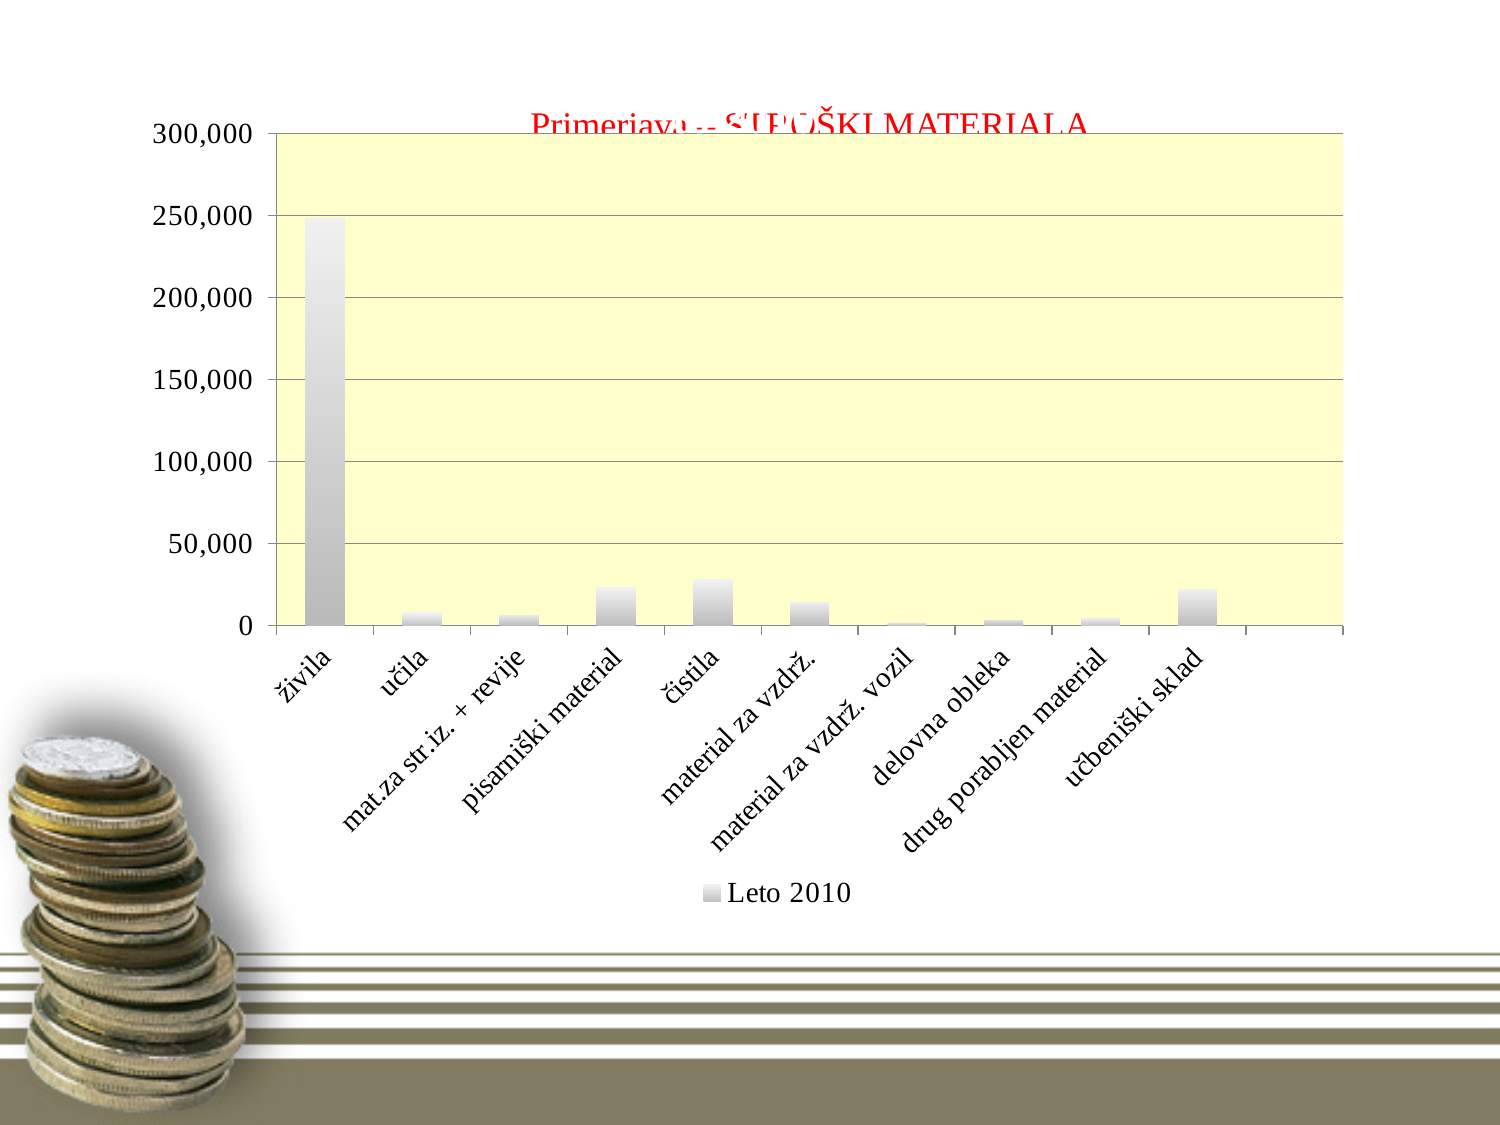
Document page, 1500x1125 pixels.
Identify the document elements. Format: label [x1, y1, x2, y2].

chart [64, 54, 1425, 922]
picture [0, 0, 1500, 1125]
